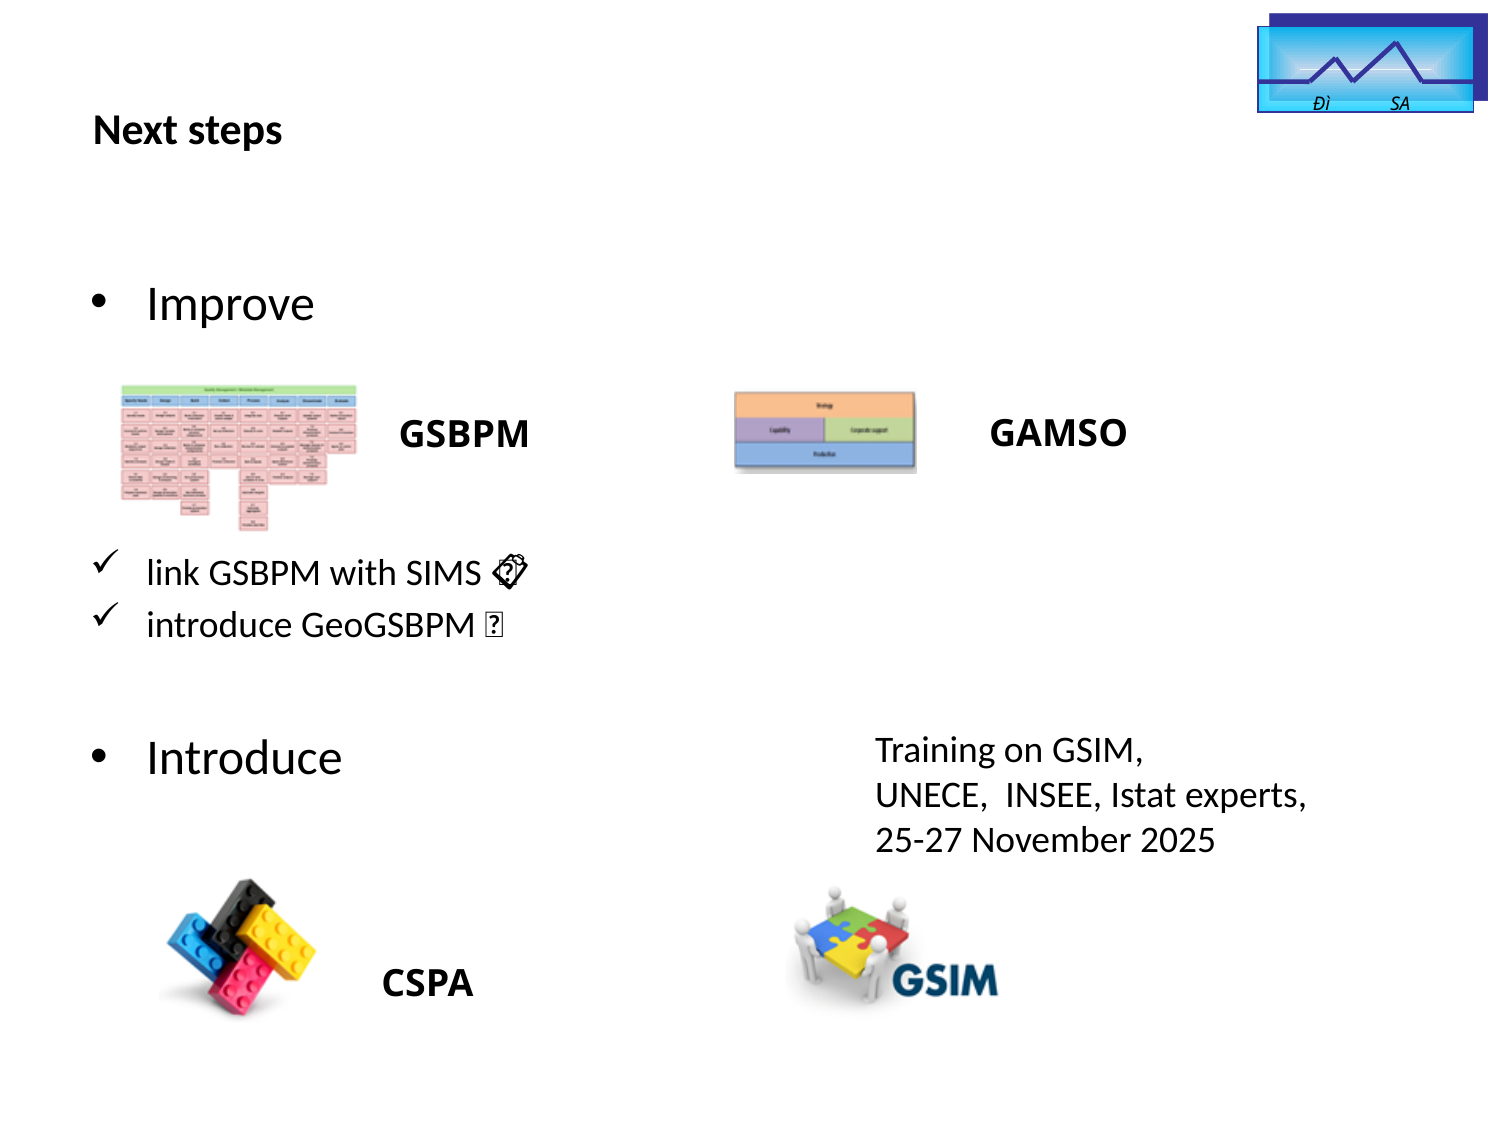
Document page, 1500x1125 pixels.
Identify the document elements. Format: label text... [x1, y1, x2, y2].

list Improve link GSBPM with SIMS 🔗 📋 introduce GeoGSBPM ✅ Introduce [75, 262, 1425, 1005]
picture [785, 868, 1008, 1035]
text_box GAMSO [974, 401, 1266, 462]
text_box Training on GSIM, UNECE, INSEE, Istat experts, 25-27 November 2025 [860, 717, 1388, 868]
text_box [1257, 26, 1474, 125]
text_box CSPA [366, 951, 644, 1012]
text_box GSBPM [383, 402, 585, 462]
picture [159, 862, 320, 1026]
picture [117, 382, 359, 533]
picture [733, 387, 918, 475]
title Next steps [78, 45, 1425, 161]
